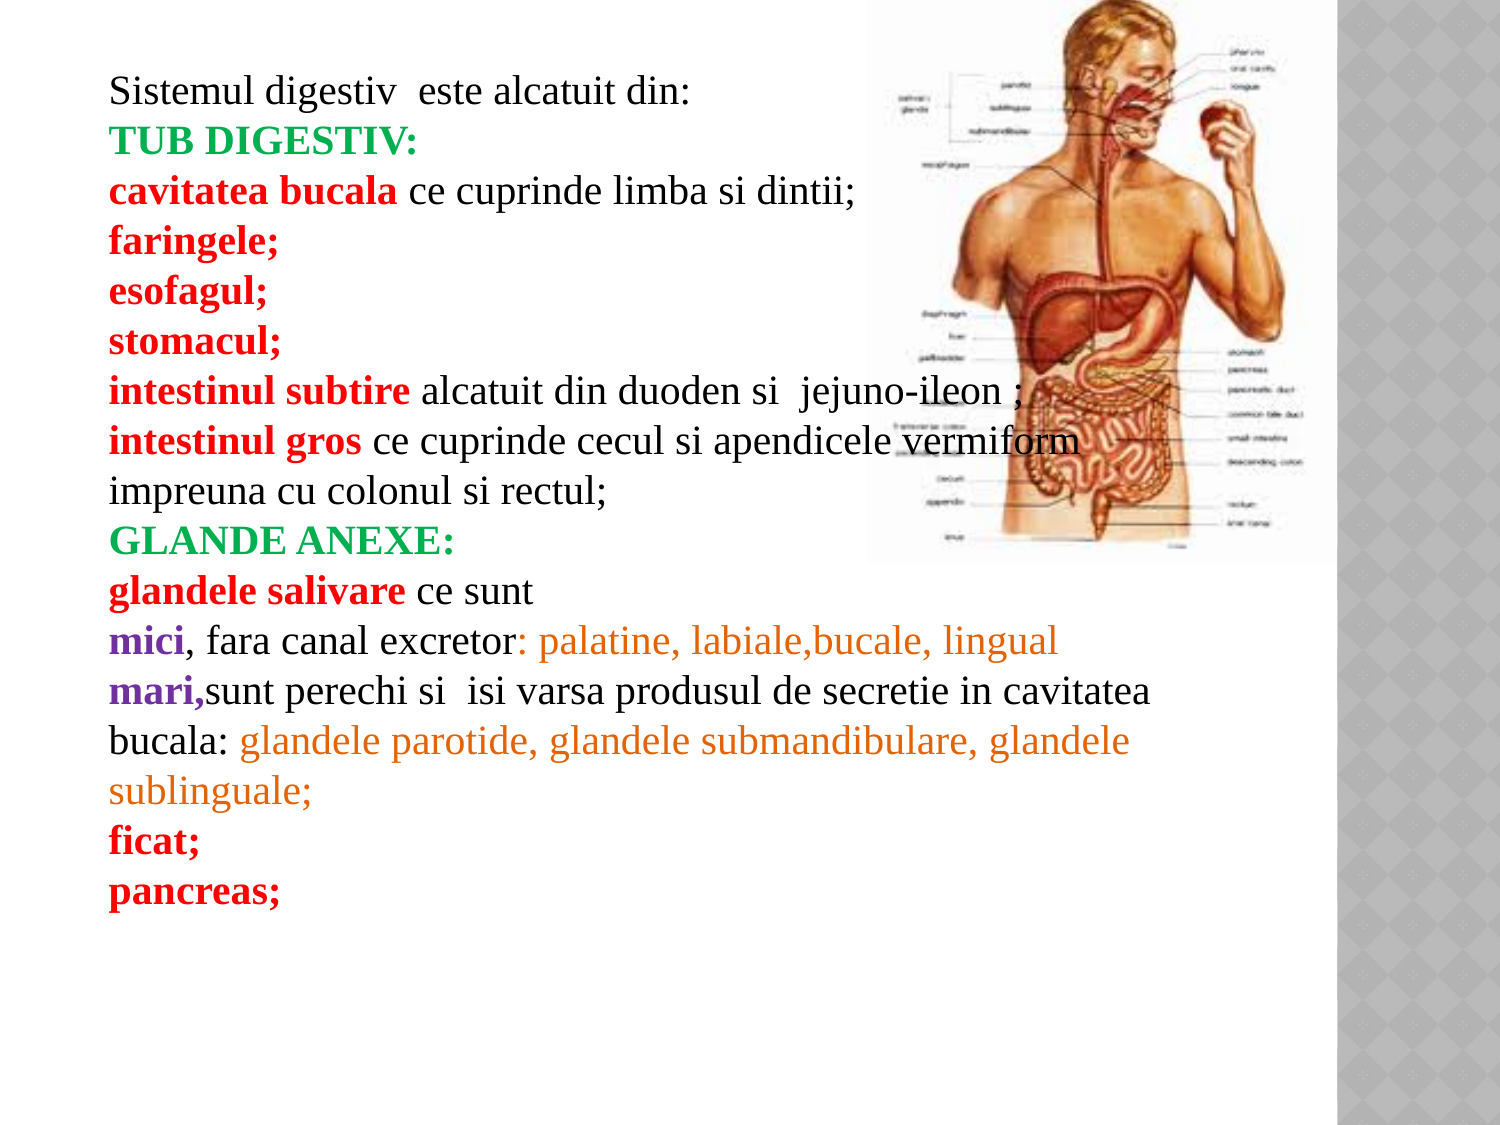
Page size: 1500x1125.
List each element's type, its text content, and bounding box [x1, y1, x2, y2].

text_box Sistemul digestiv este alcatuit din: TUB DIGESTIV: cavitatea bucala ce cuprinde limba si dintii; faringele; esofagul; stomacul; intestinul subtire alcatuit din duoden si jejuno-ileon ; intestinul gros ce cuprinde cecul si apendicele vermiform impreuna cu colonul si rectul; GLANDE ANEXE: glandele salivare ce sunt mici, fara canal excretor: palatine, labiale,bucale, lingual mari,sunt perechi si isi varsa produsul de secretie in cavitatea bucala: glandele parotide, glandele submandibulare, glandele sublinguale; ficat; pancreas; [93, 55, 1231, 921]
picture [866, 0, 1337, 563]
